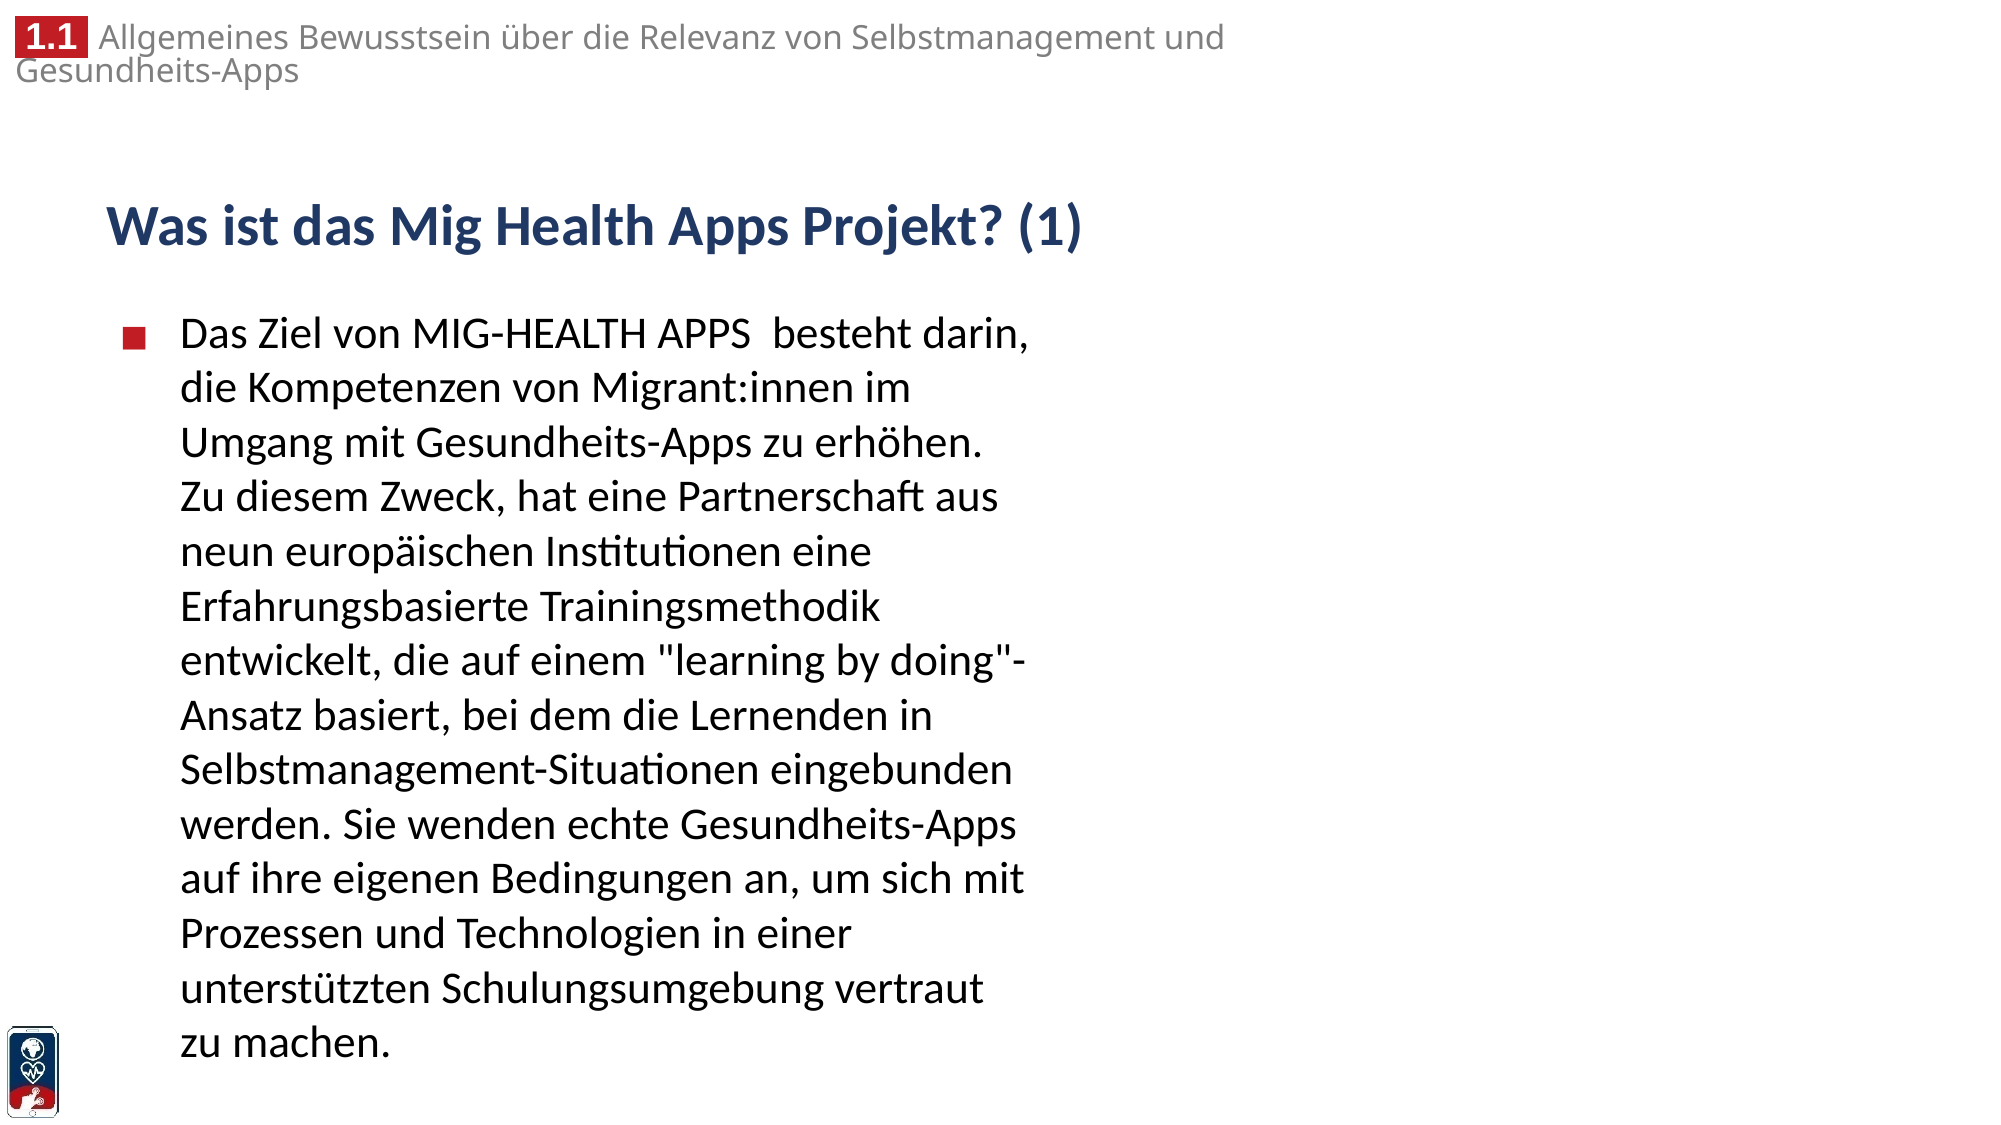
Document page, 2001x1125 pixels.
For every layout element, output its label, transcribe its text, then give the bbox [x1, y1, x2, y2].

picture [7, 1026, 59, 1118]
title Was ist das Mig Health Apps Projekt? (1) [91, 177, 1906, 277]
list Das Ziel von MIG-HEALTH APPS besteht darin, die Kompetenzen von Migrant:innen im Umgang mit Gesundheits-Apps zu erhöhen. Zu diesem Zweck, hat eine Partnerschaft aus neun europäischen Institutionen eine Erfahrungsbasierte Trainingsmethodik entwickelt, die auf einem "learning by doing"-Ansatz basiert, bei dem die Lernenden in Selbstmanagement-Situationen eingebunden werden. Sie wenden echte Gesundheits-Apps auf ihre eigenen Bedingungen an, um sich mit Prozessen und Technologien in einer unterstützten Schulungsumgebung vertraut zu machen. [91, 295, 1052, 1094]
